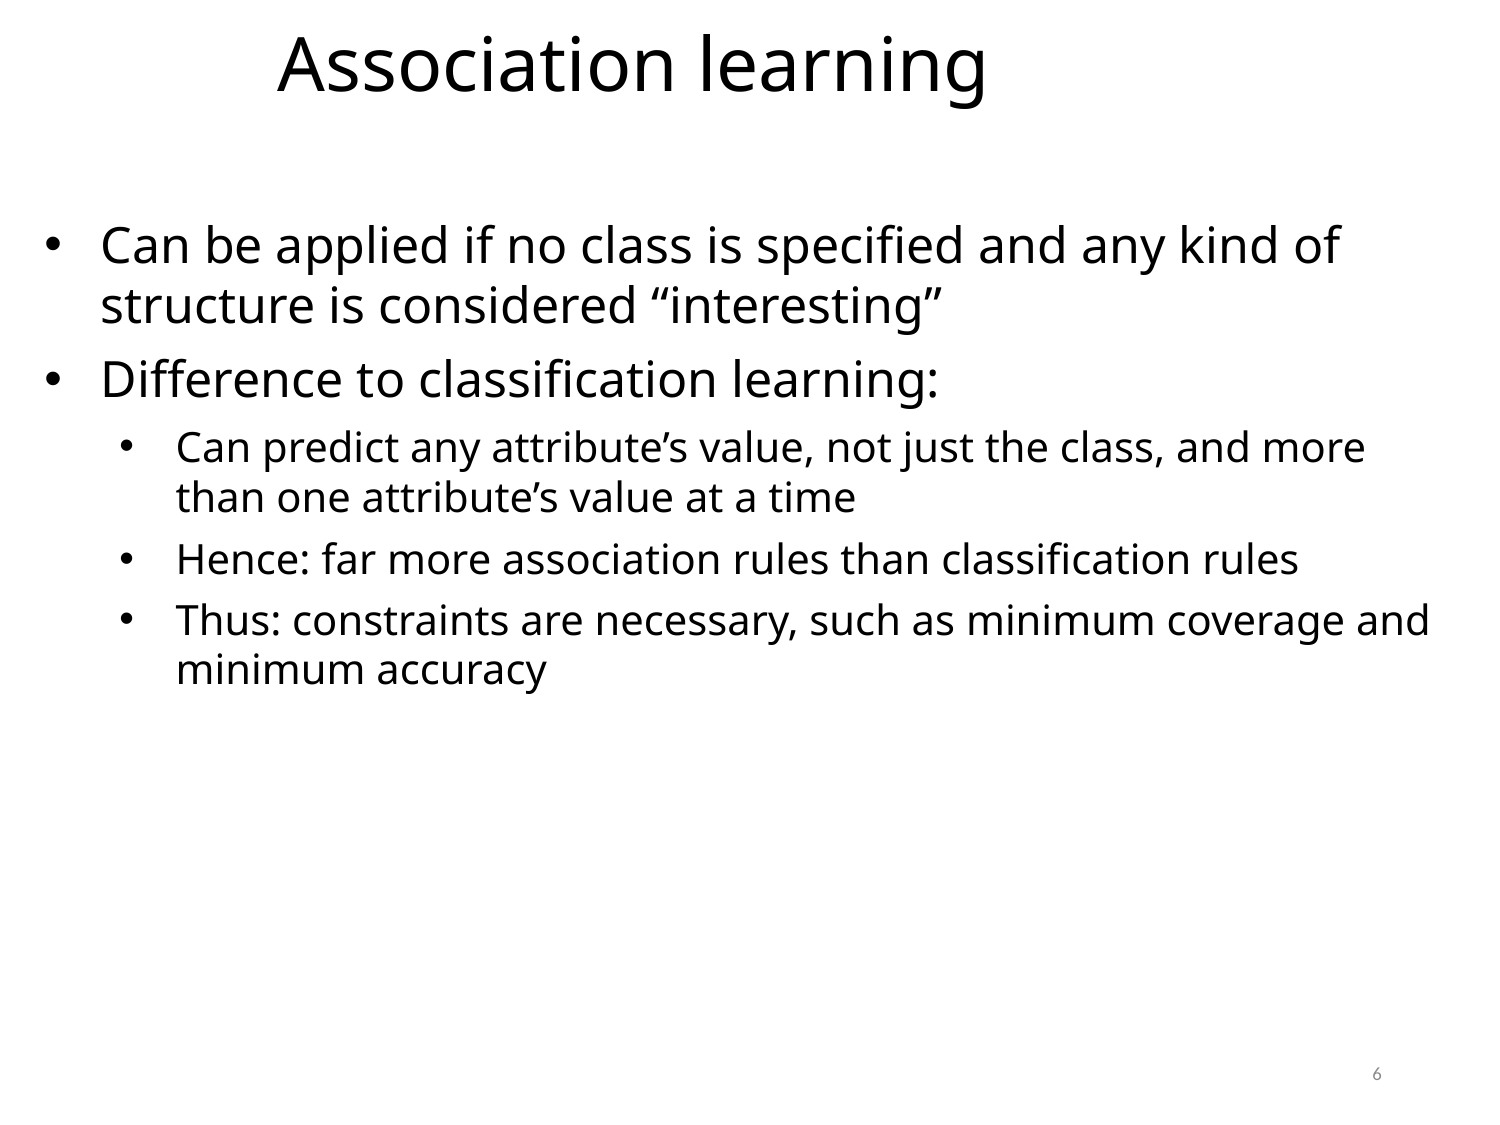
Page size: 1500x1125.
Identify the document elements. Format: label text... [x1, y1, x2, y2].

title Association learning [262, 0, 1500, 148]
text_box Can be applied if no class is specified and any kind of structure is considered “interesting” Difference to classification learning: Can predict any attribute’s value, not just the class, and more than one attribute’s value at a time Hence: far more association rules than classification rules Thus: constraints are necessary, such as minimum coverage and minimum accuracy [29, 206, 1477, 761]
slide_number 6 [1059, 1042, 1397, 1103]
